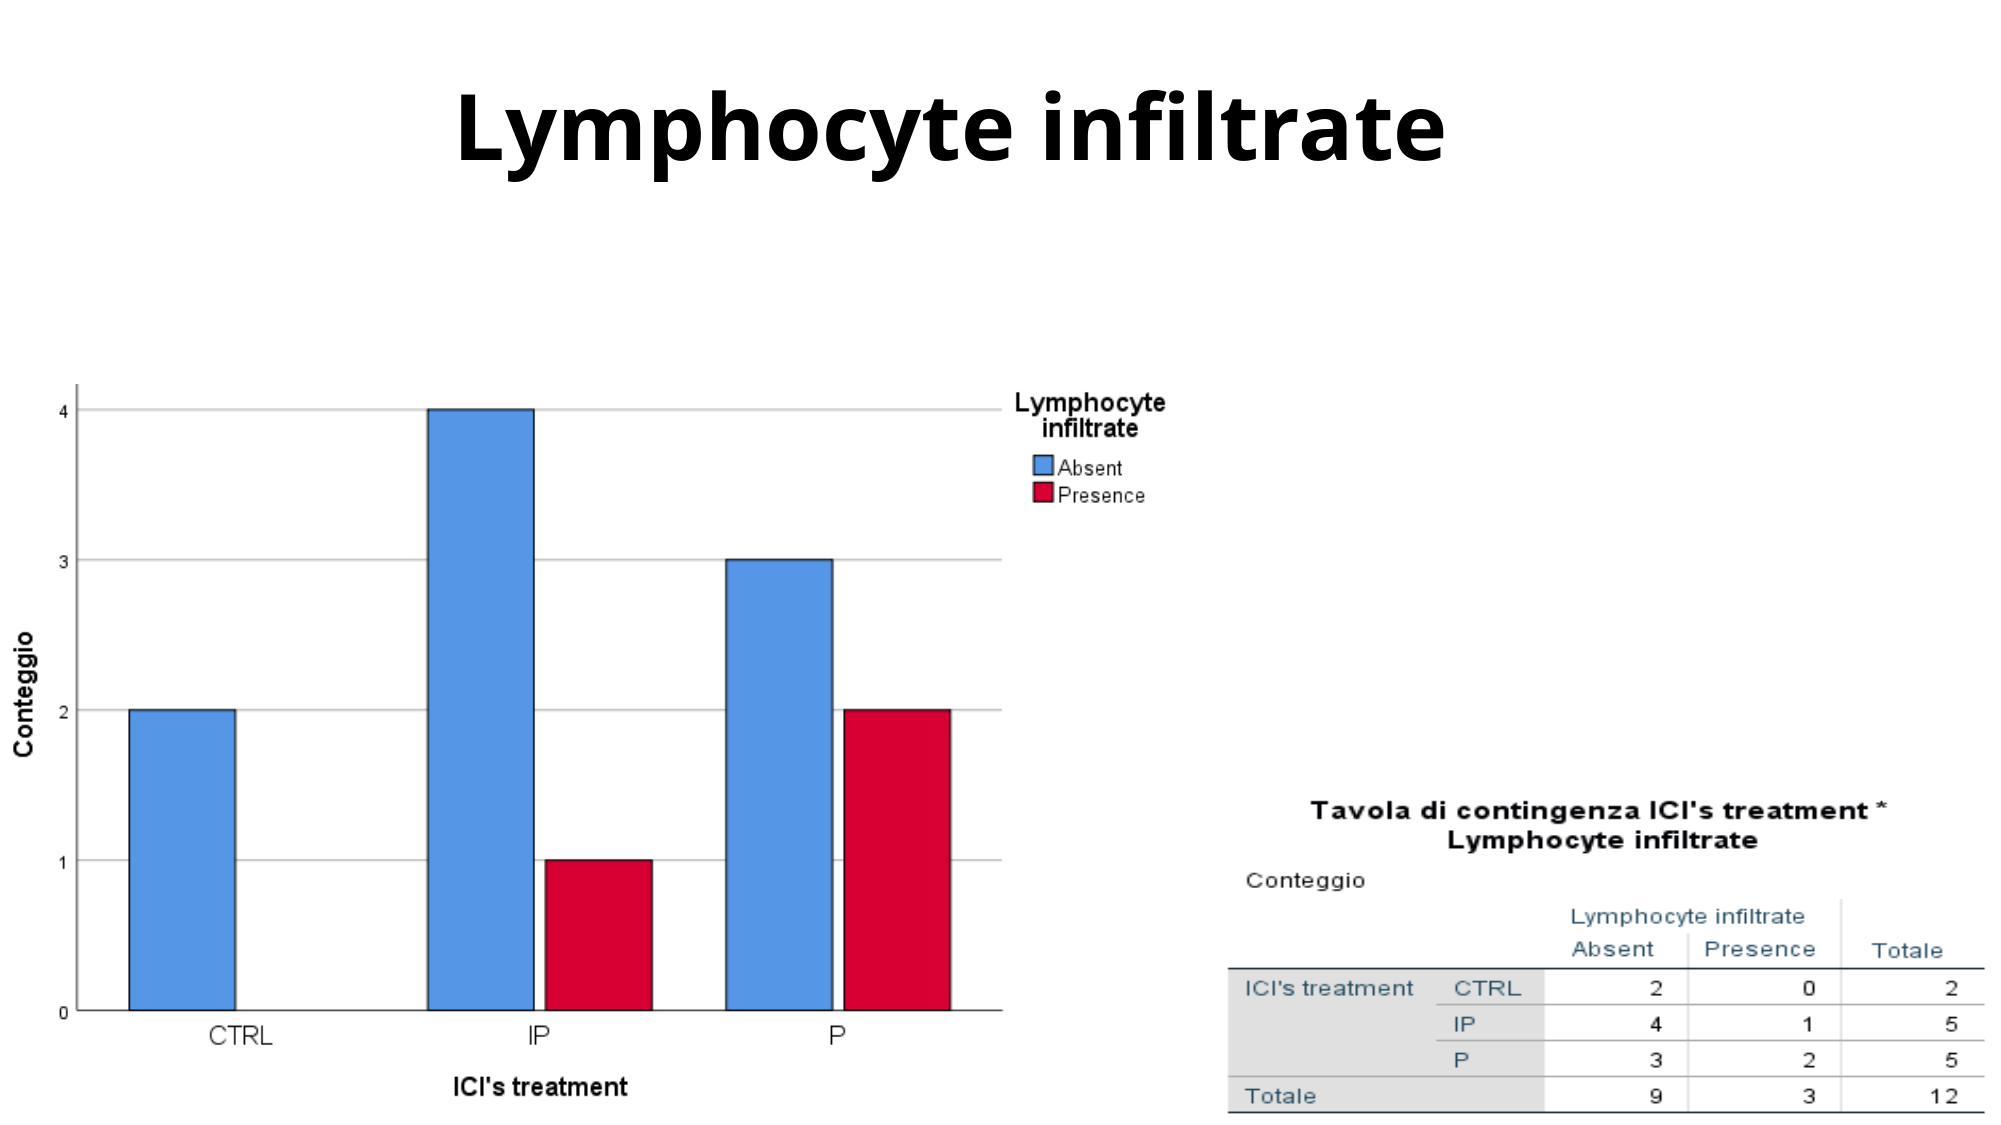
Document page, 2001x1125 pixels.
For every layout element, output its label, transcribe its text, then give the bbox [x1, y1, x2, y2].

picture [1218, 785, 2000, 1125]
title Lymphocyte infiltrate [88, 22, 1814, 240]
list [0, 384, 1181, 1125]
